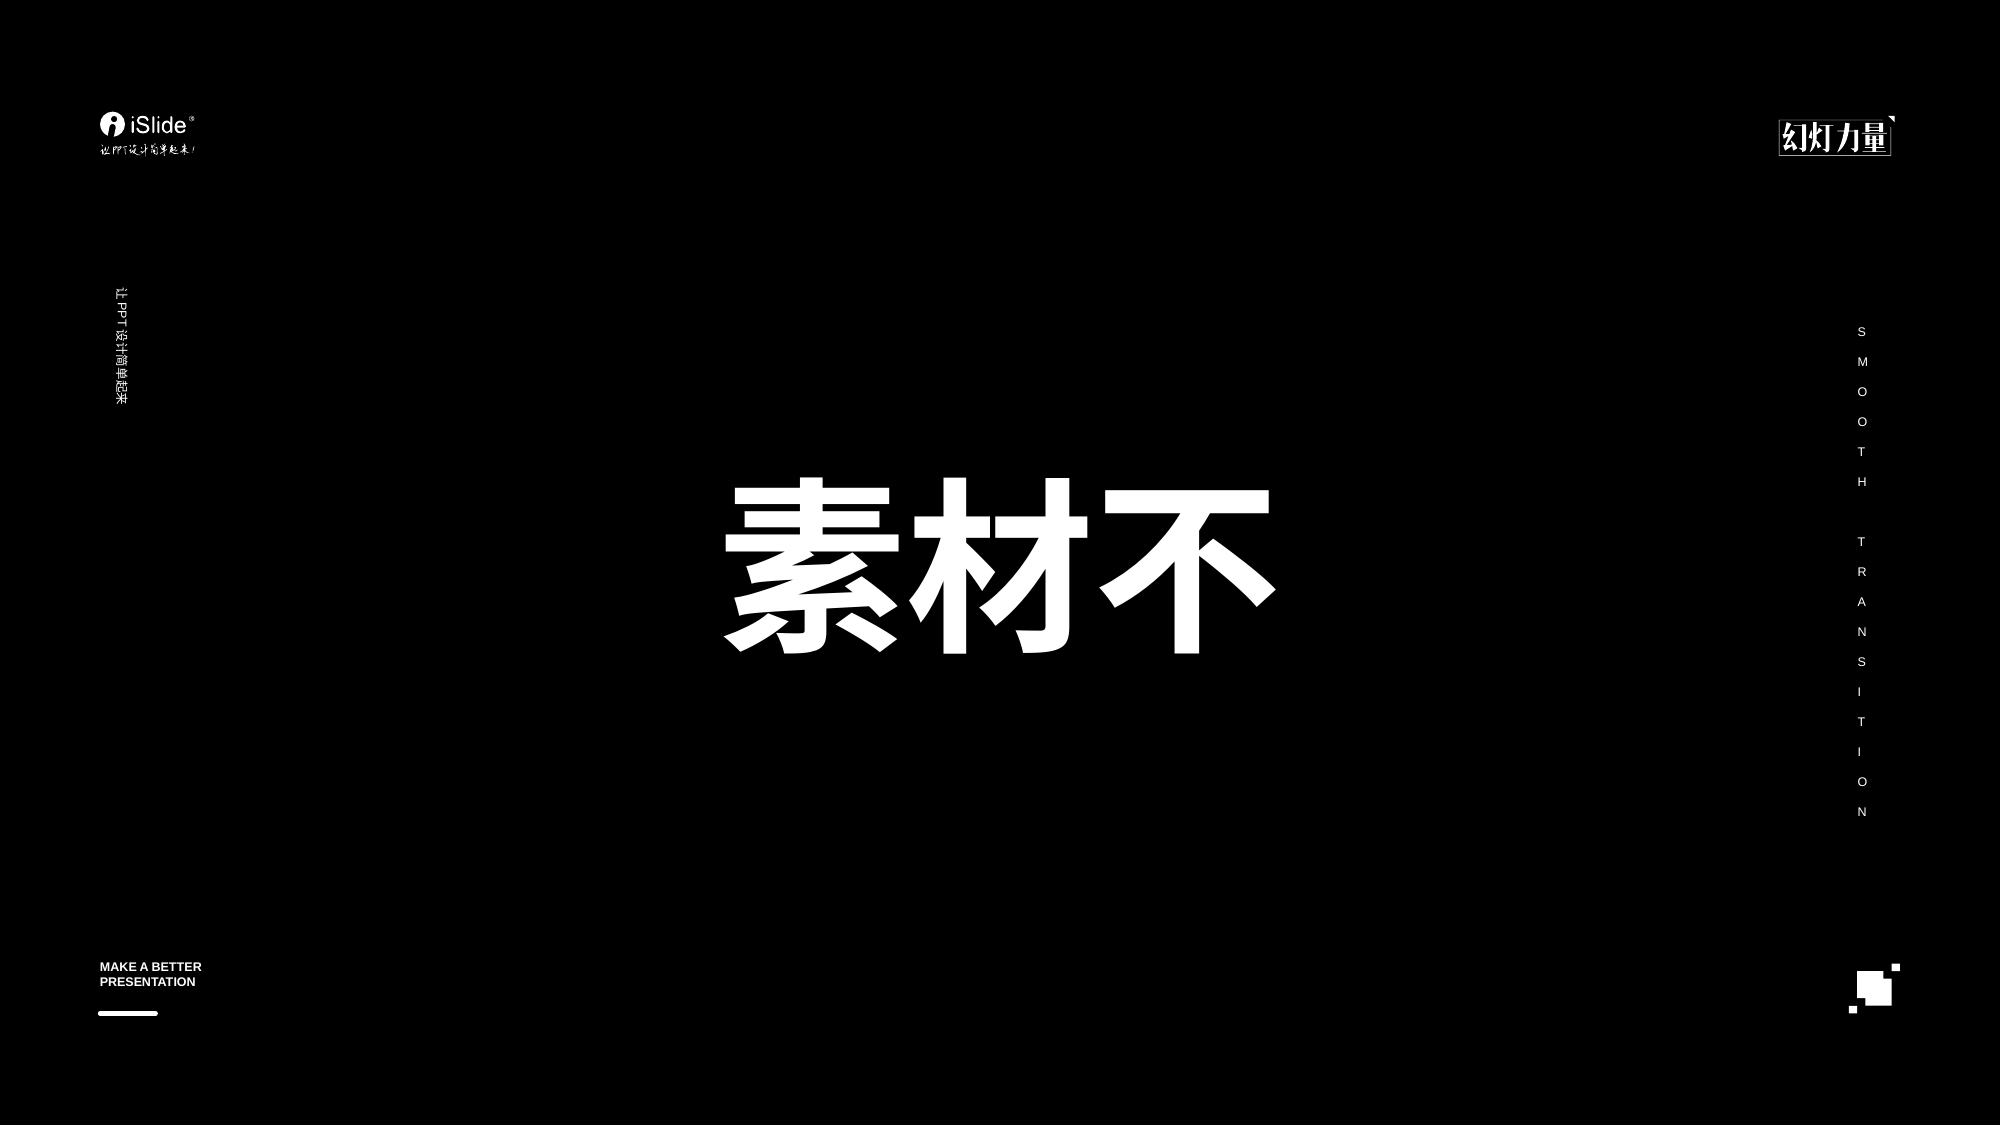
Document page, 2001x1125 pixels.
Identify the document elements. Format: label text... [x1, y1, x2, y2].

text_box 素材不 [211, 405, 1788, 719]
